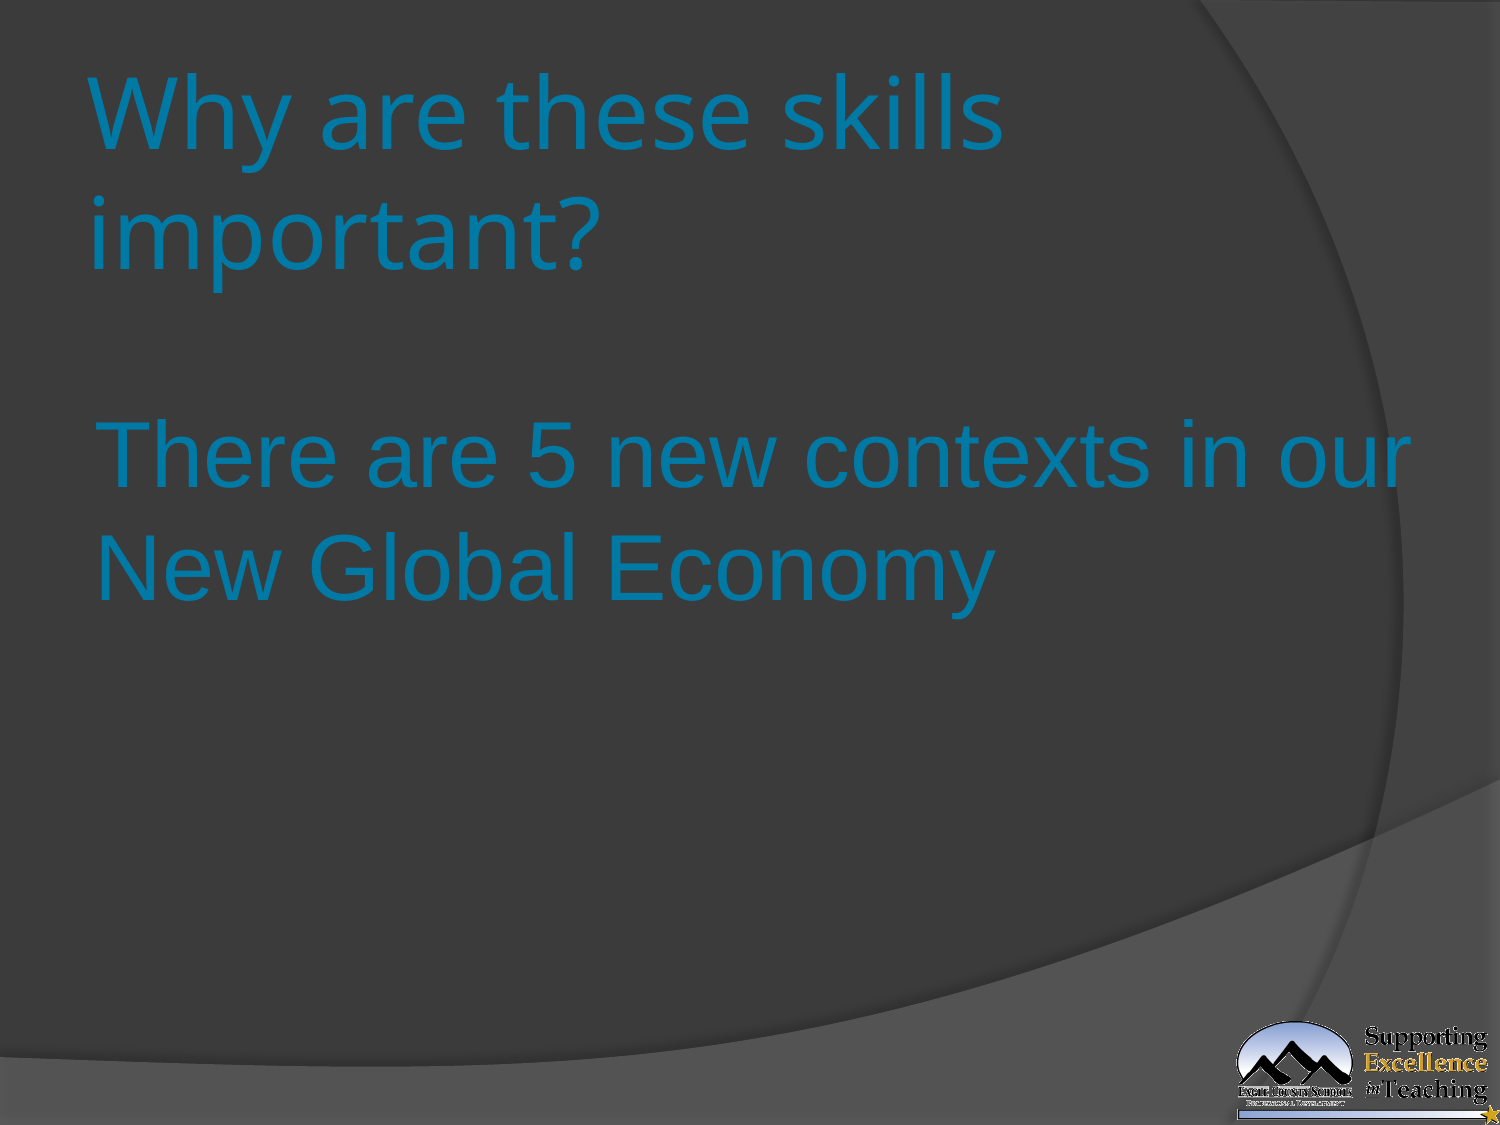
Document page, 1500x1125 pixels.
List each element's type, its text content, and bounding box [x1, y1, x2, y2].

title Why are these skills important? [32, 29, 1471, 311]
picture [1236, 1020, 1500, 1125]
text_box There are 5 new contexts in our New Global Economy [94, 393, 1415, 619]
